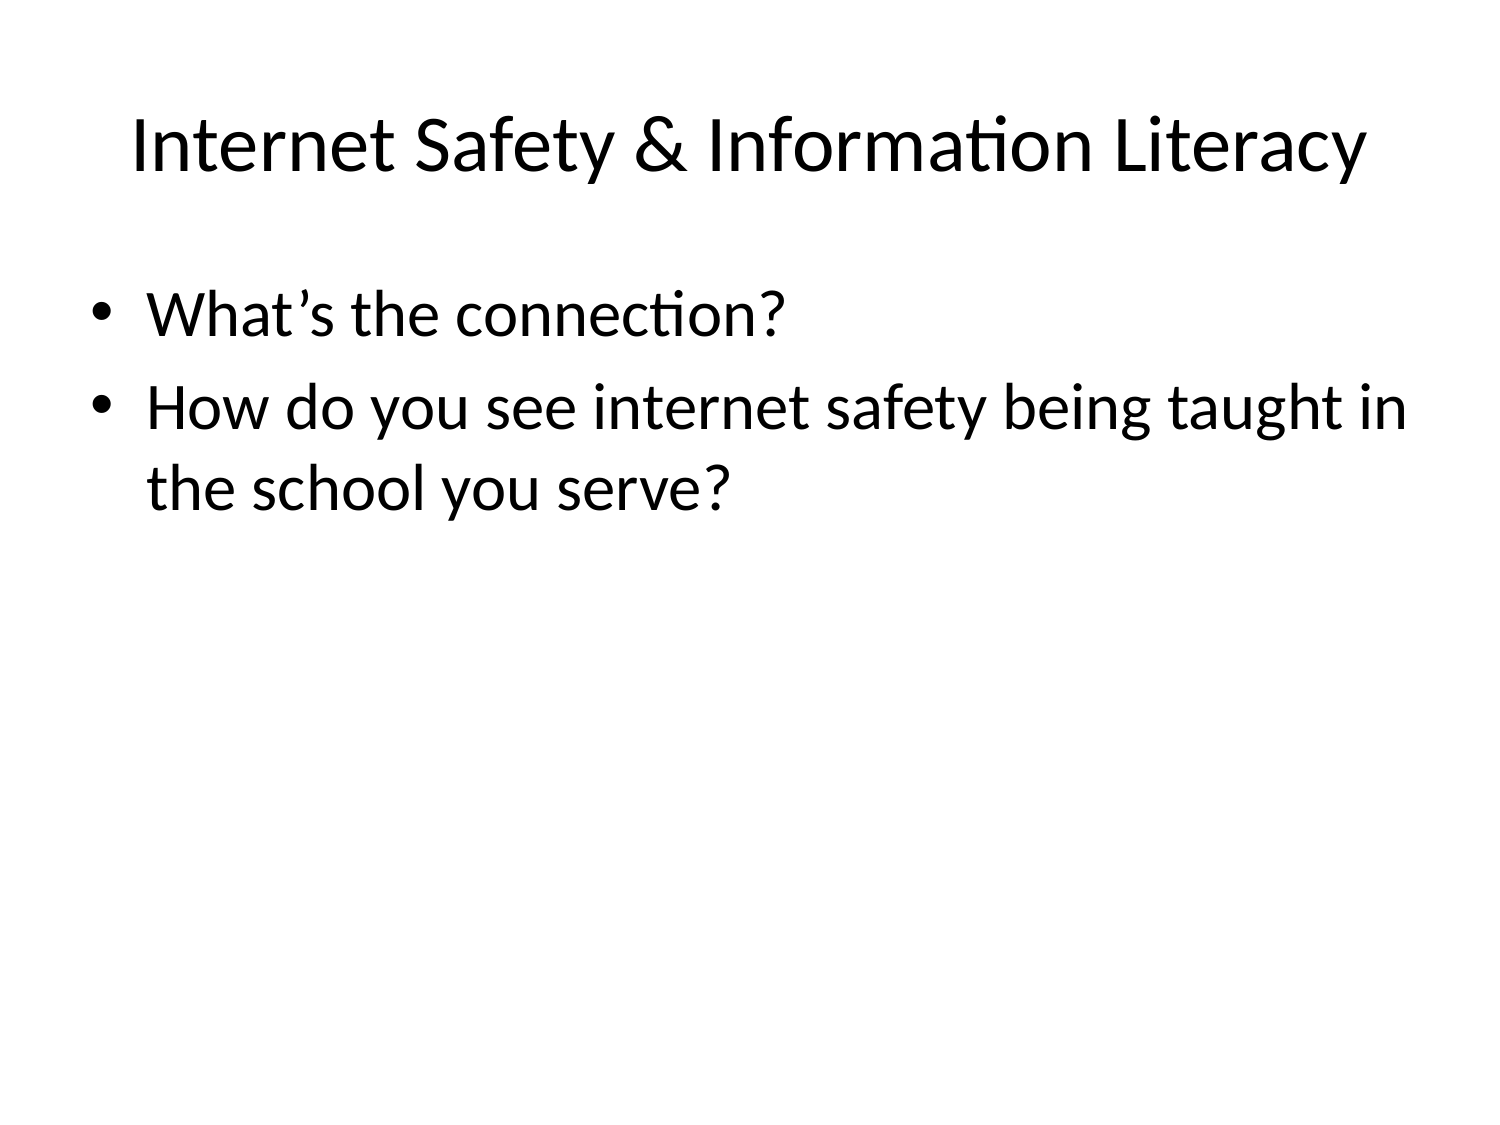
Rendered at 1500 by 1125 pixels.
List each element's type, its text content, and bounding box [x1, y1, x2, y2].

list What’s the connection? How do you see internet safety being taught in the school you serve? [75, 262, 1425, 1005]
title Internet Safety & Information Literacy [75, 45, 1425, 233]
